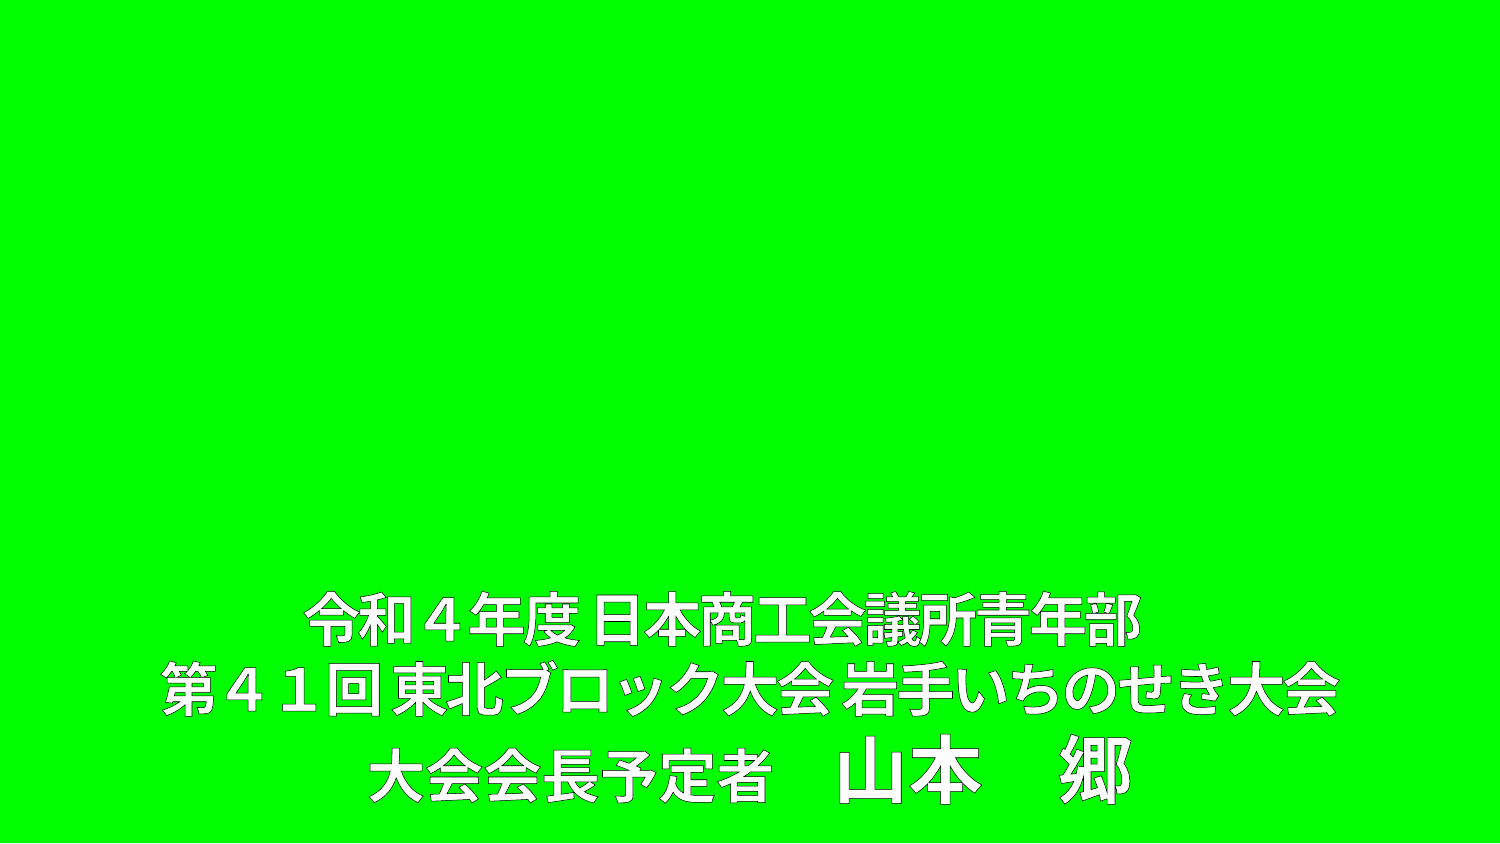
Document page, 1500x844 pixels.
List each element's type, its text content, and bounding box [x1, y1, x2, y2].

text_box 令和４年度 日本商工会議所青年部 第４１回 東北ブロック大会 岩手いちのせき大会 大会会長予定者 山本 郷 [0, 575, 1500, 821]
